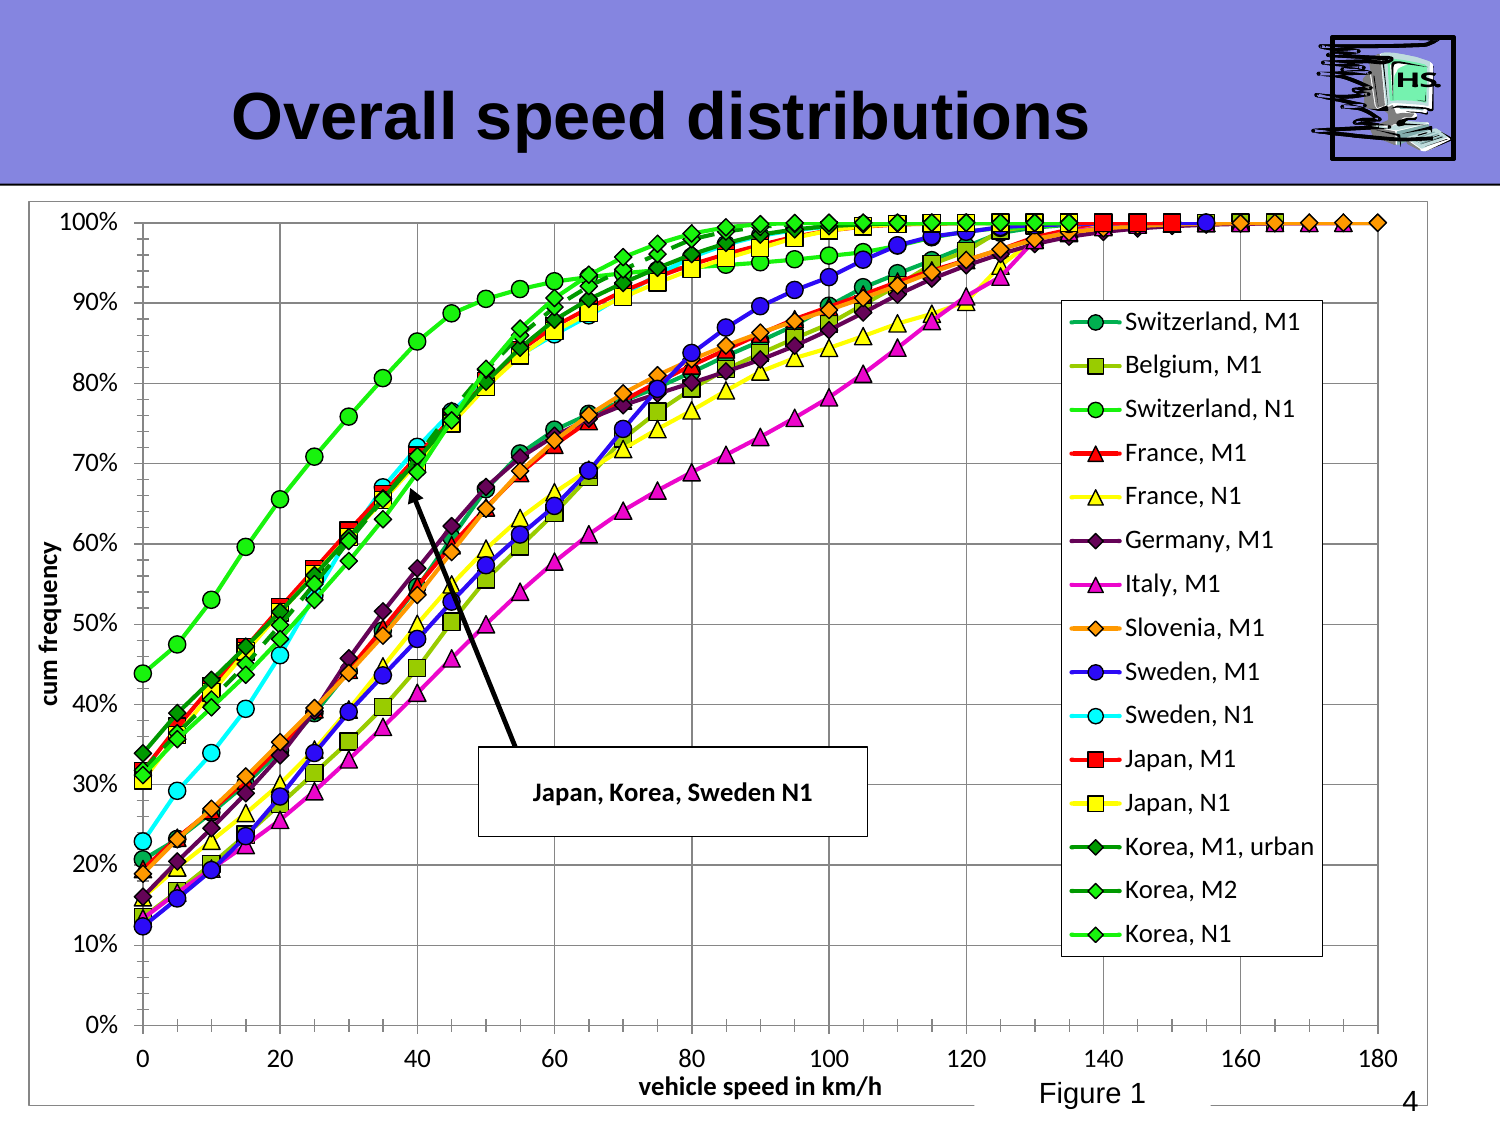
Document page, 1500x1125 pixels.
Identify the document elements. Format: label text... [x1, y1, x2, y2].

text_box 4 [1387, 1074, 1450, 1125]
text_box [187, 162, 1288, 199]
picture [27, 200, 1429, 1107]
title Overall speed distributions [29, 50, 1294, 175]
